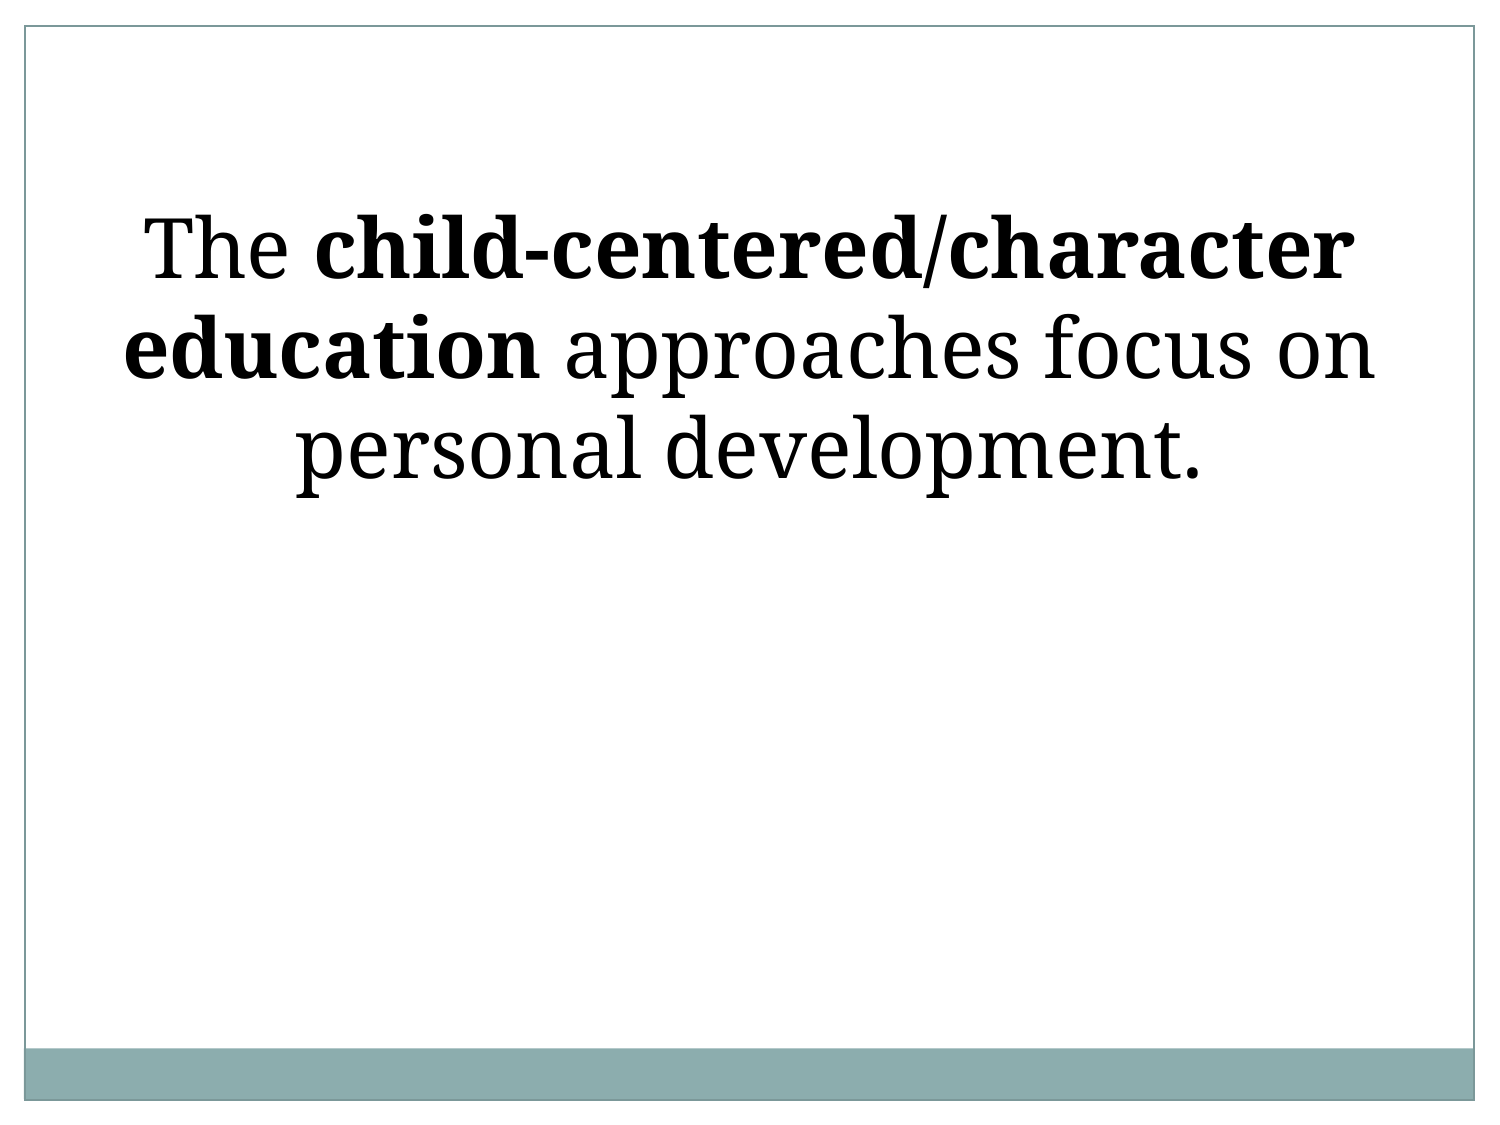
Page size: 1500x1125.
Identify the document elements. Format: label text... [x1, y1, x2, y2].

text_box The child-centered/character education approaches focus on personal development. [37, 187, 1463, 503]
